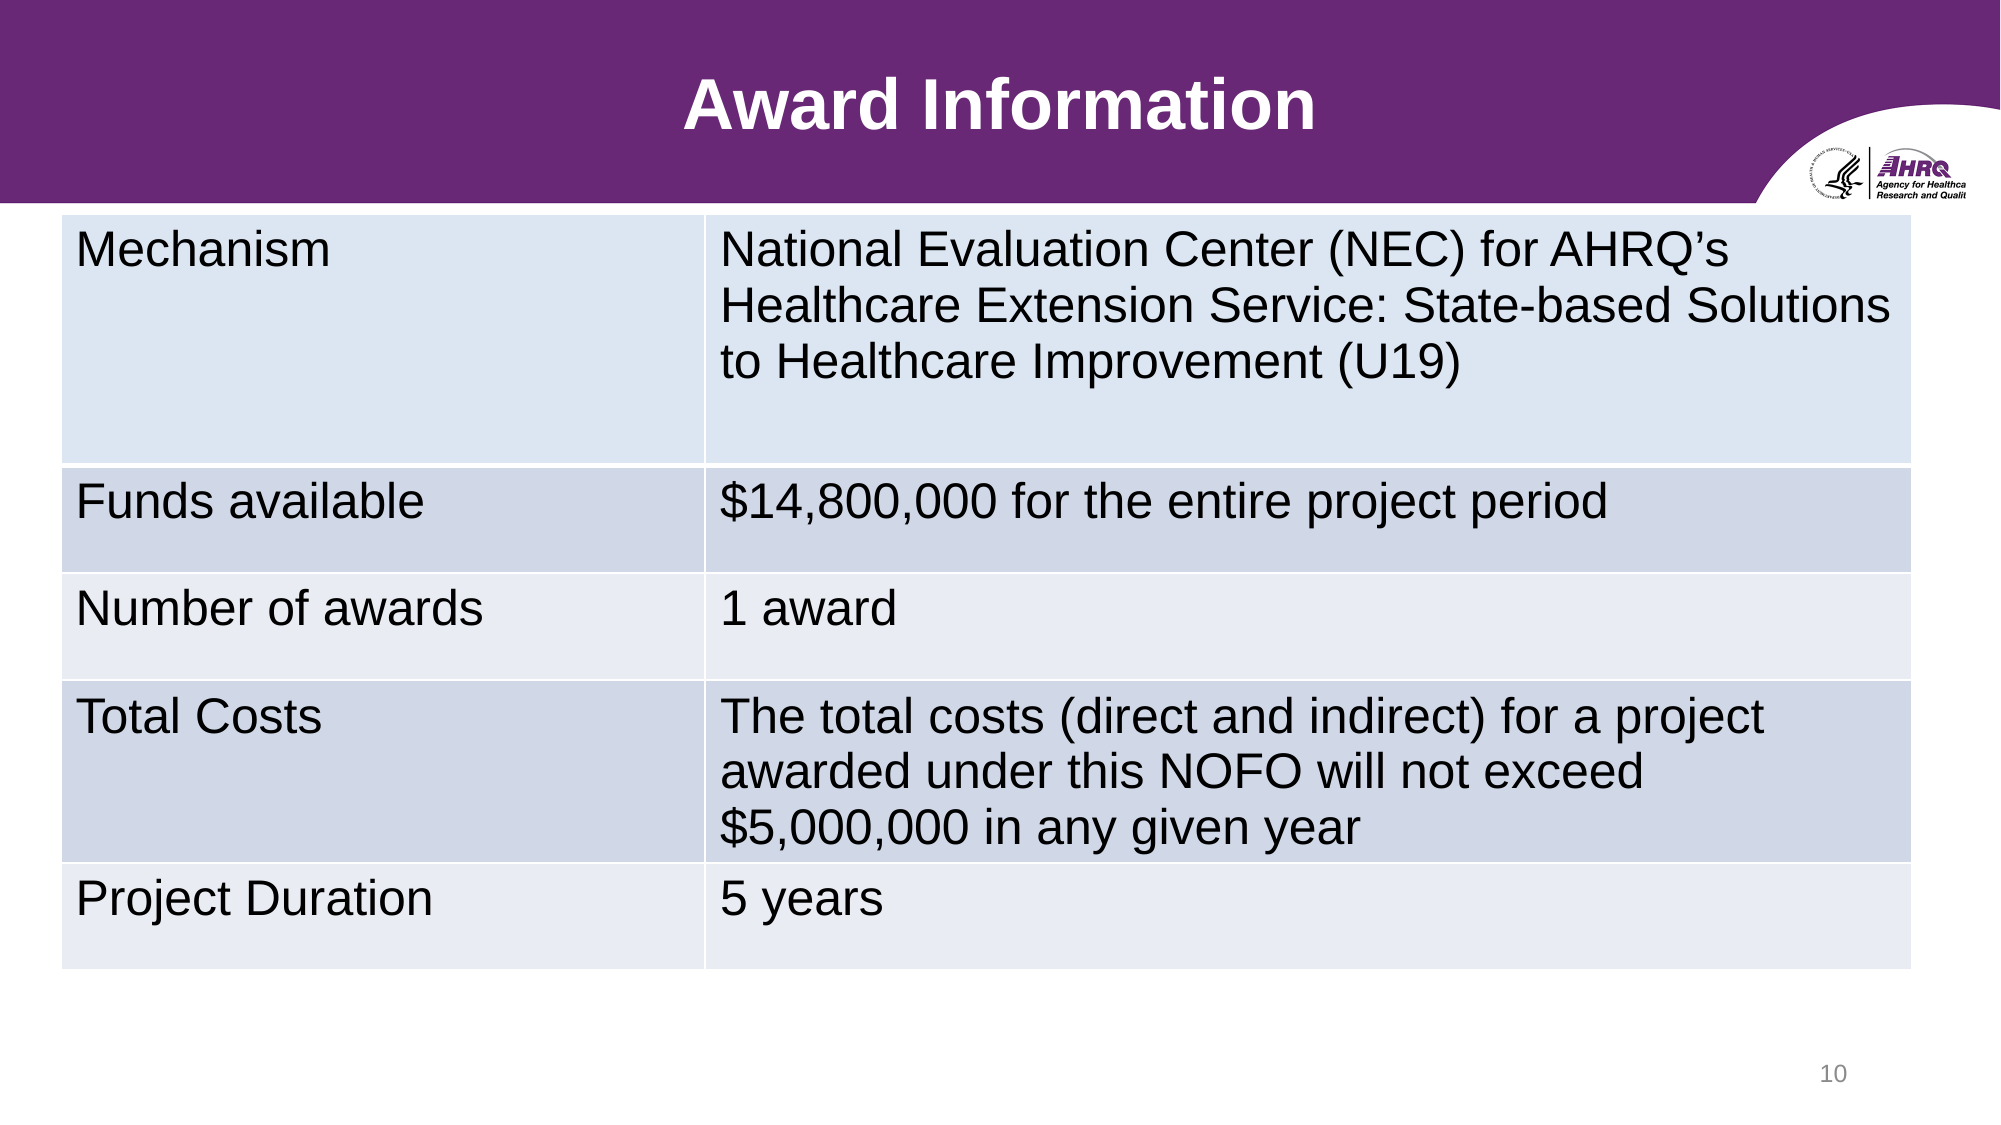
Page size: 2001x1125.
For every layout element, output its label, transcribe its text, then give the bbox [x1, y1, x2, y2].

table_header Mechanism [62, 215, 704, 463]
table_cell 1 award [706, 574, 1911, 679]
table_cell Number of awards [62, 574, 704, 679]
table_header National Evaluation Center (NEC) for AHRQ’s Healthcare Extension Service: State-based Solutions to Healthcare Improvement (U19) [706, 215, 1911, 463]
table_cell 5 years [706, 864, 1911, 969]
picture [0, 0, 2001, 1125]
table_cell Total Costs [62, 681, 704, 862]
table_cell $14,800,000 for the entire project period [706, 468, 1911, 572]
slide_number 10 [1412, 1042, 1863, 1103]
table_cell Funds available [62, 468, 704, 572]
table_cell The total costs (direct and indirect) for a project awarded under this NOFO will not exceed $5,000,000 in any given year [706, 681, 1911, 862]
table_cell Project Duration [62, 864, 704, 969]
title Award Information [275, 50, 1725, 152]
